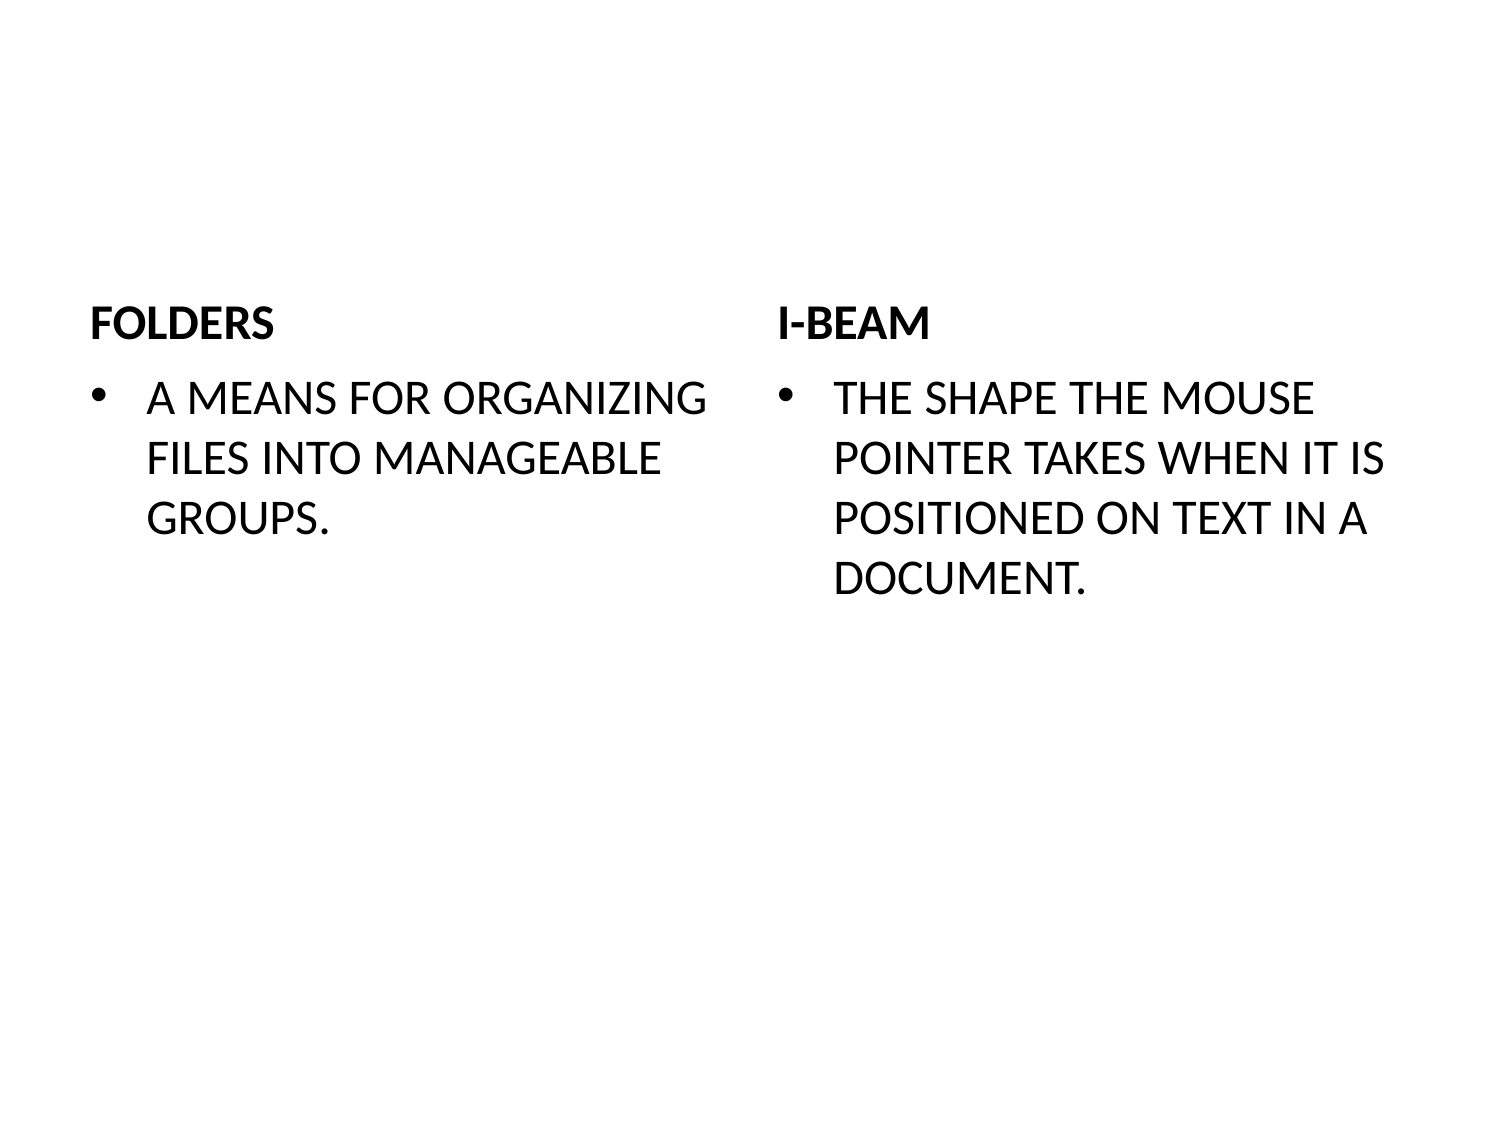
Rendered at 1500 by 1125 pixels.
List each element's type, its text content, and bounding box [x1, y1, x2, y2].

list THE SHAPE THE MOUSE POINTER TAKES WHEN IT IS POSITIONED ON TEXT IN A DOCUMENT. [761, 356, 1425, 1005]
list I-BEAM [761, 251, 1425, 356]
list FOLDERS [75, 251, 738, 356]
list A MEANS FOR ORGANIZING FILES INTO MANAGEABLE GROUPS. [75, 356, 738, 1005]
